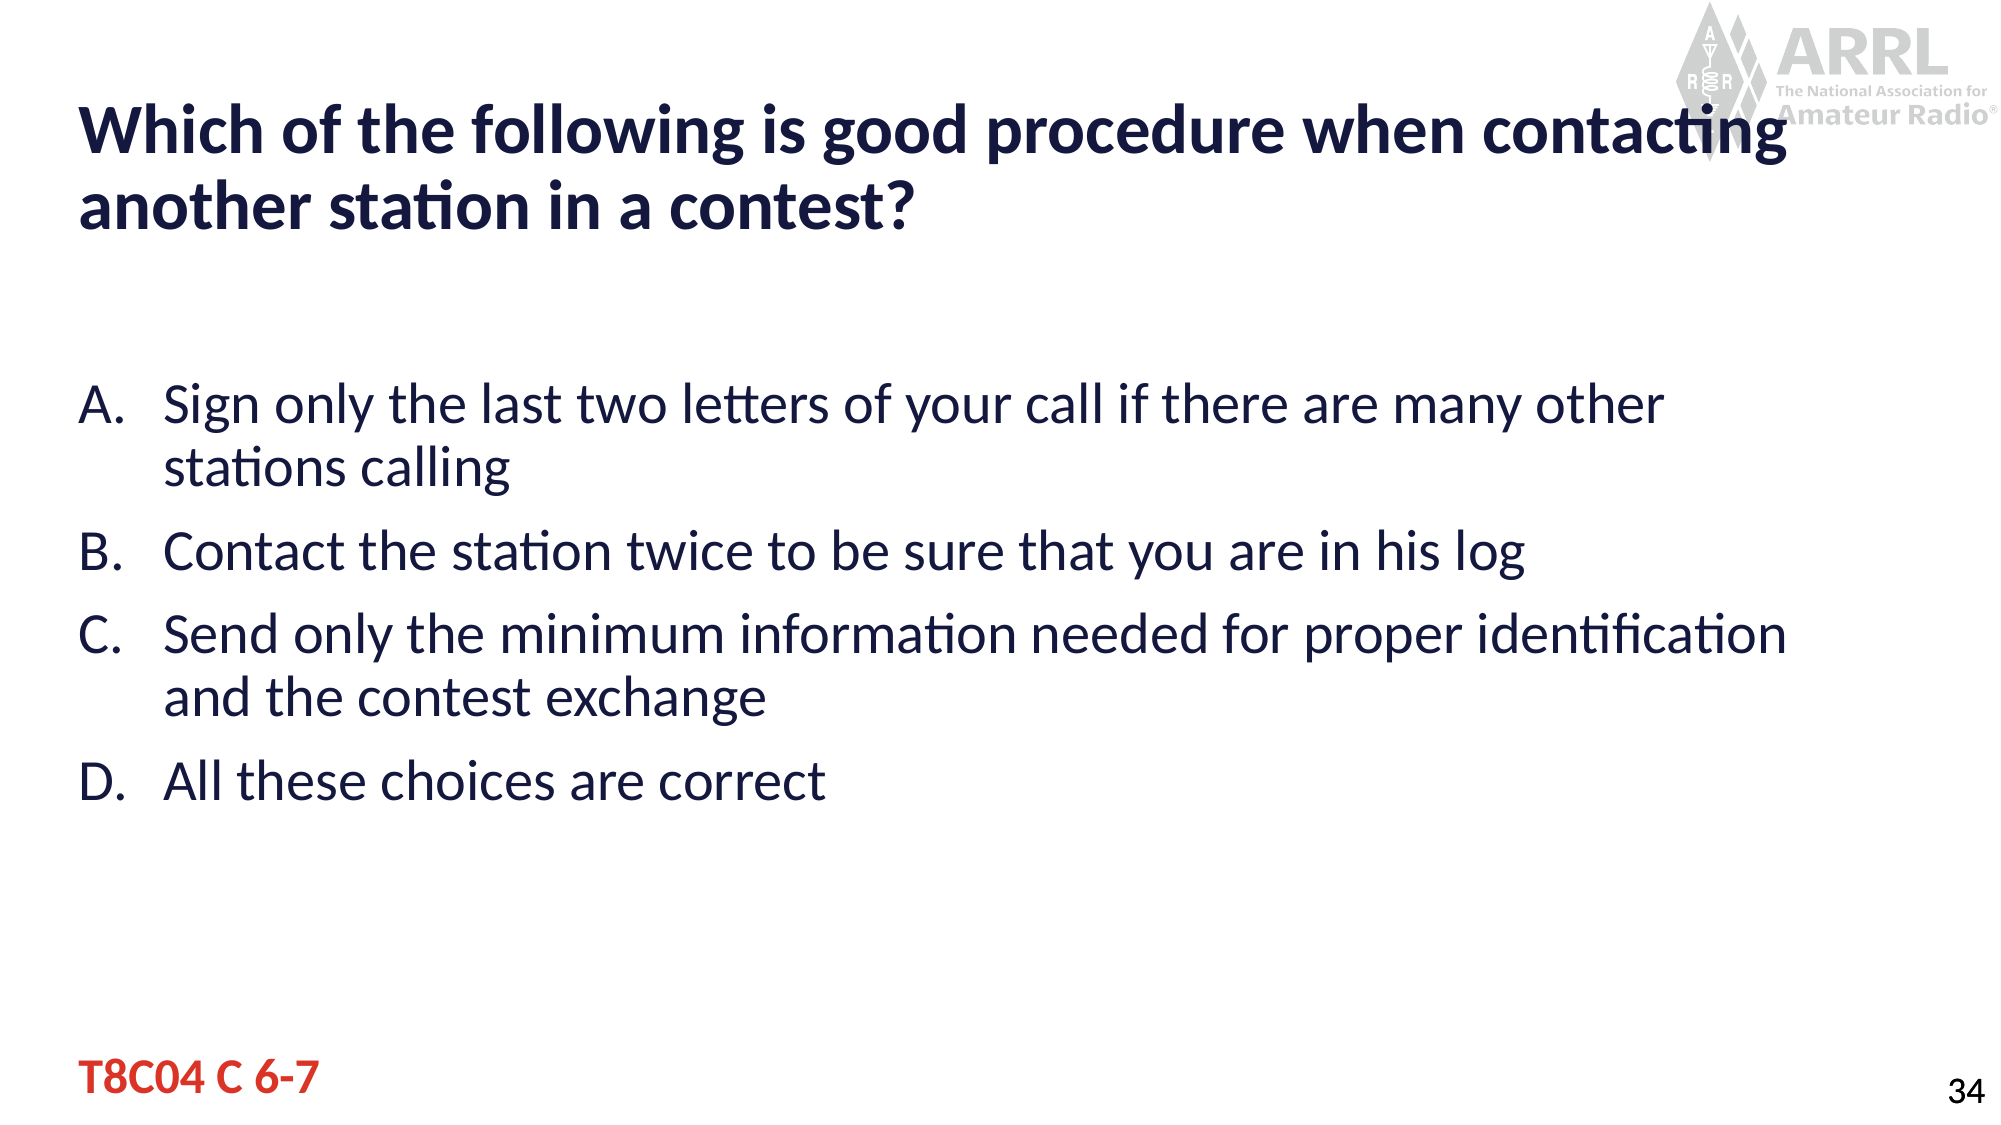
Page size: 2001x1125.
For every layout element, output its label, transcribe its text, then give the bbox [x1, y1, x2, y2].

list Sign only the last two letters of your call if there are many other stations calling Contact the station twice to be sure that you are in his log Send only the minimum information needed for proper identification and the contest exchange All these choices are correct [63, 365, 1863, 989]
title Which of the following is good procedure when contacting another station in a contest? [63, 59, 1863, 278]
text_box T8C04 C 6-7 [63, 1036, 921, 1112]
picture [1674, 0, 2000, 164]
